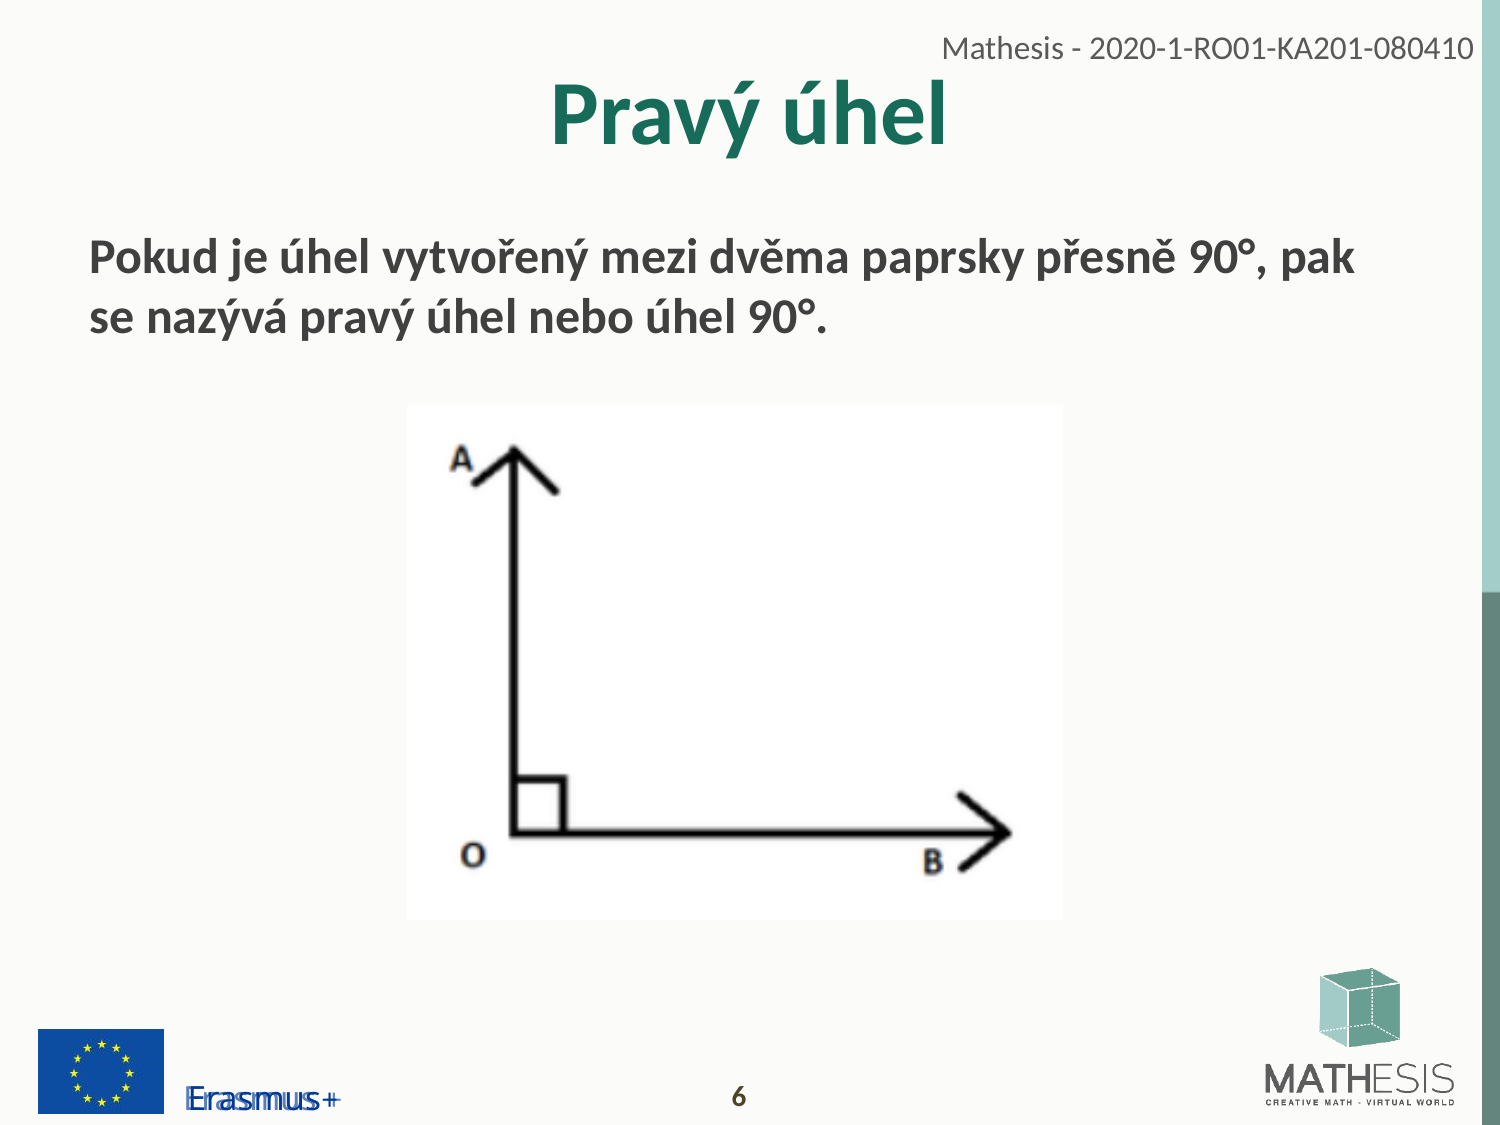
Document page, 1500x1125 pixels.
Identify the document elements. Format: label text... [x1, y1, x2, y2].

list Pokud je úhel vytvořený mezi dvěma paprsky přesně 90°, pak se nazývá pravý úhel nebo úhel 90°. [75, 216, 1425, 959]
picture [38, 1029, 164, 1114]
title Pravý úhel [75, 45, 1425, 216]
picture [407, 403, 1064, 920]
